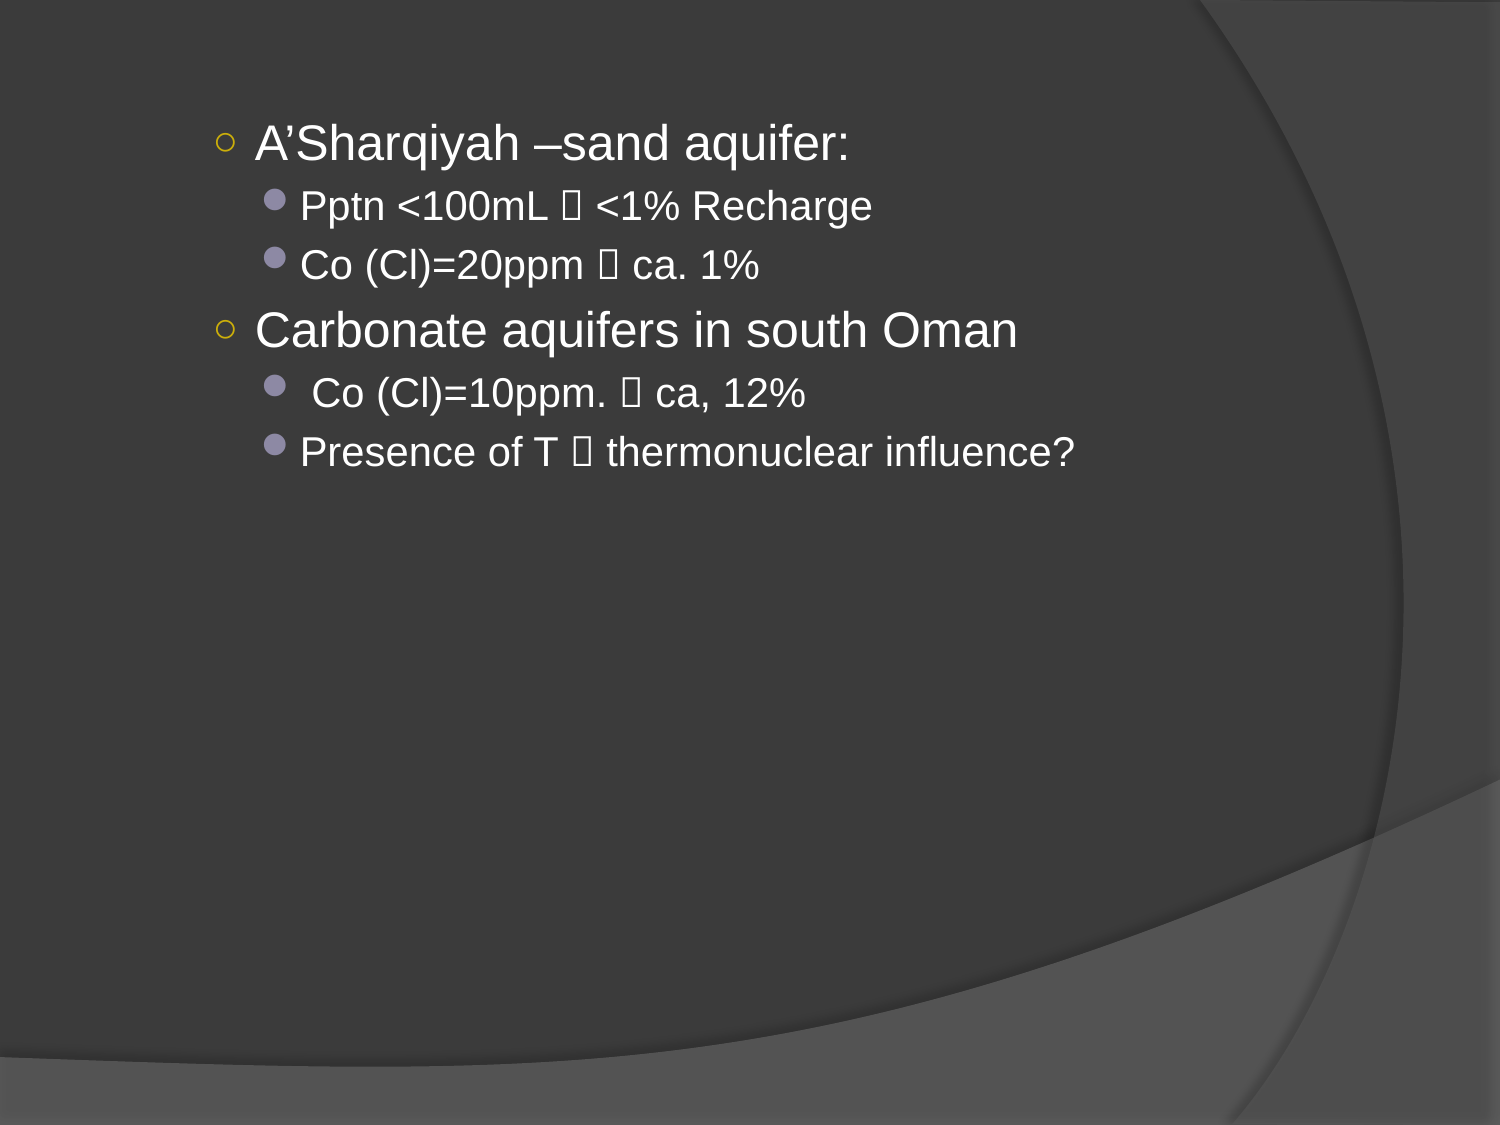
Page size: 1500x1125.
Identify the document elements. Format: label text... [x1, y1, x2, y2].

list A’Sharqiyah –sand aquifer: Pptn <100mL  <1% Recharge Co (Cl)=20ppm  ca. 1% Carbonate aquifers in south Oman Co (Cl)=10ppm.  ca, 12% Presence of T  thermonuclear influence? [75, 103, 1300, 846]
